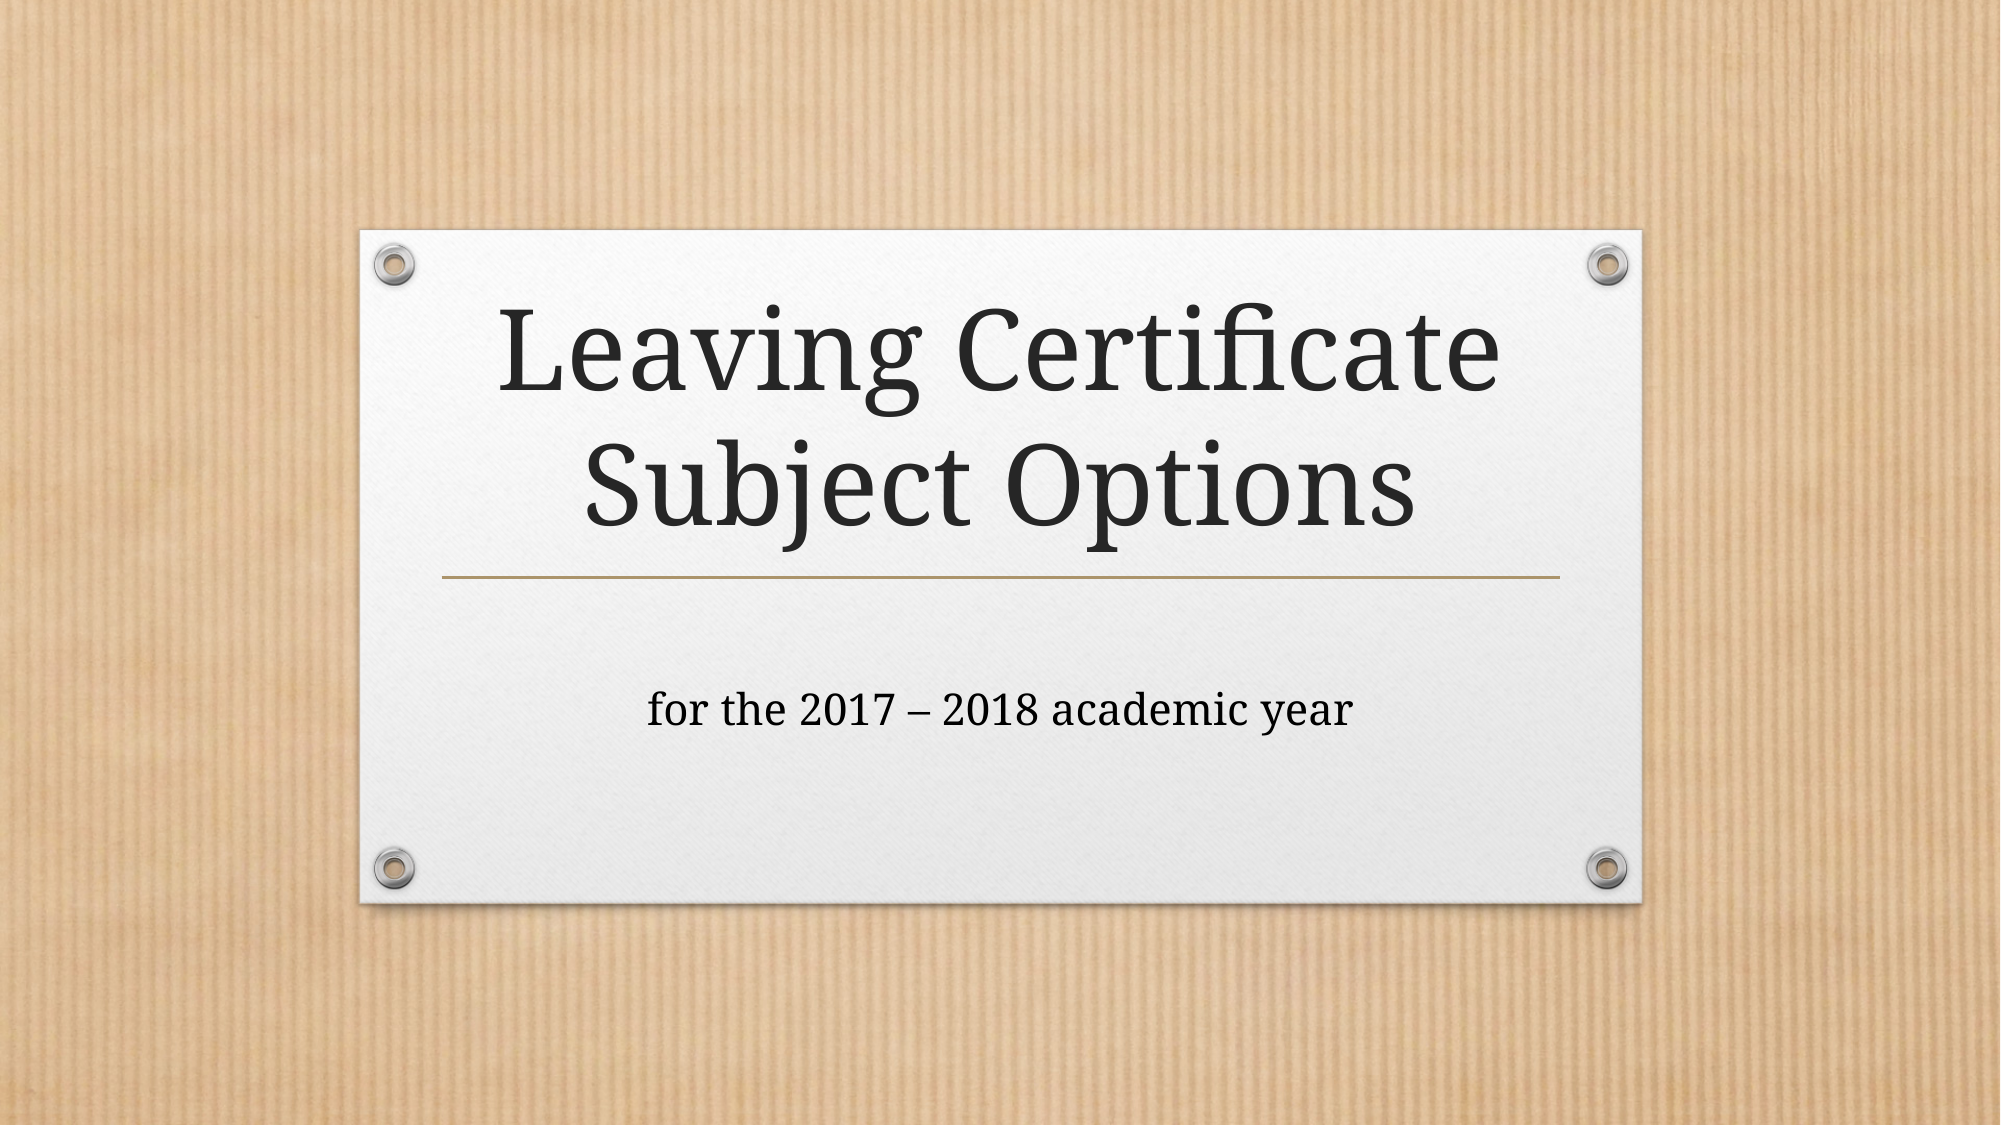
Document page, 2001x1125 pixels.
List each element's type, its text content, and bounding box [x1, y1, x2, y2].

subtitle for the 2017 – 2018 academic year [441, 600, 1560, 817]
picture [0, 0, 2001, 1125]
title Leaving Certificate Subject Options [441, 306, 1560, 556]
